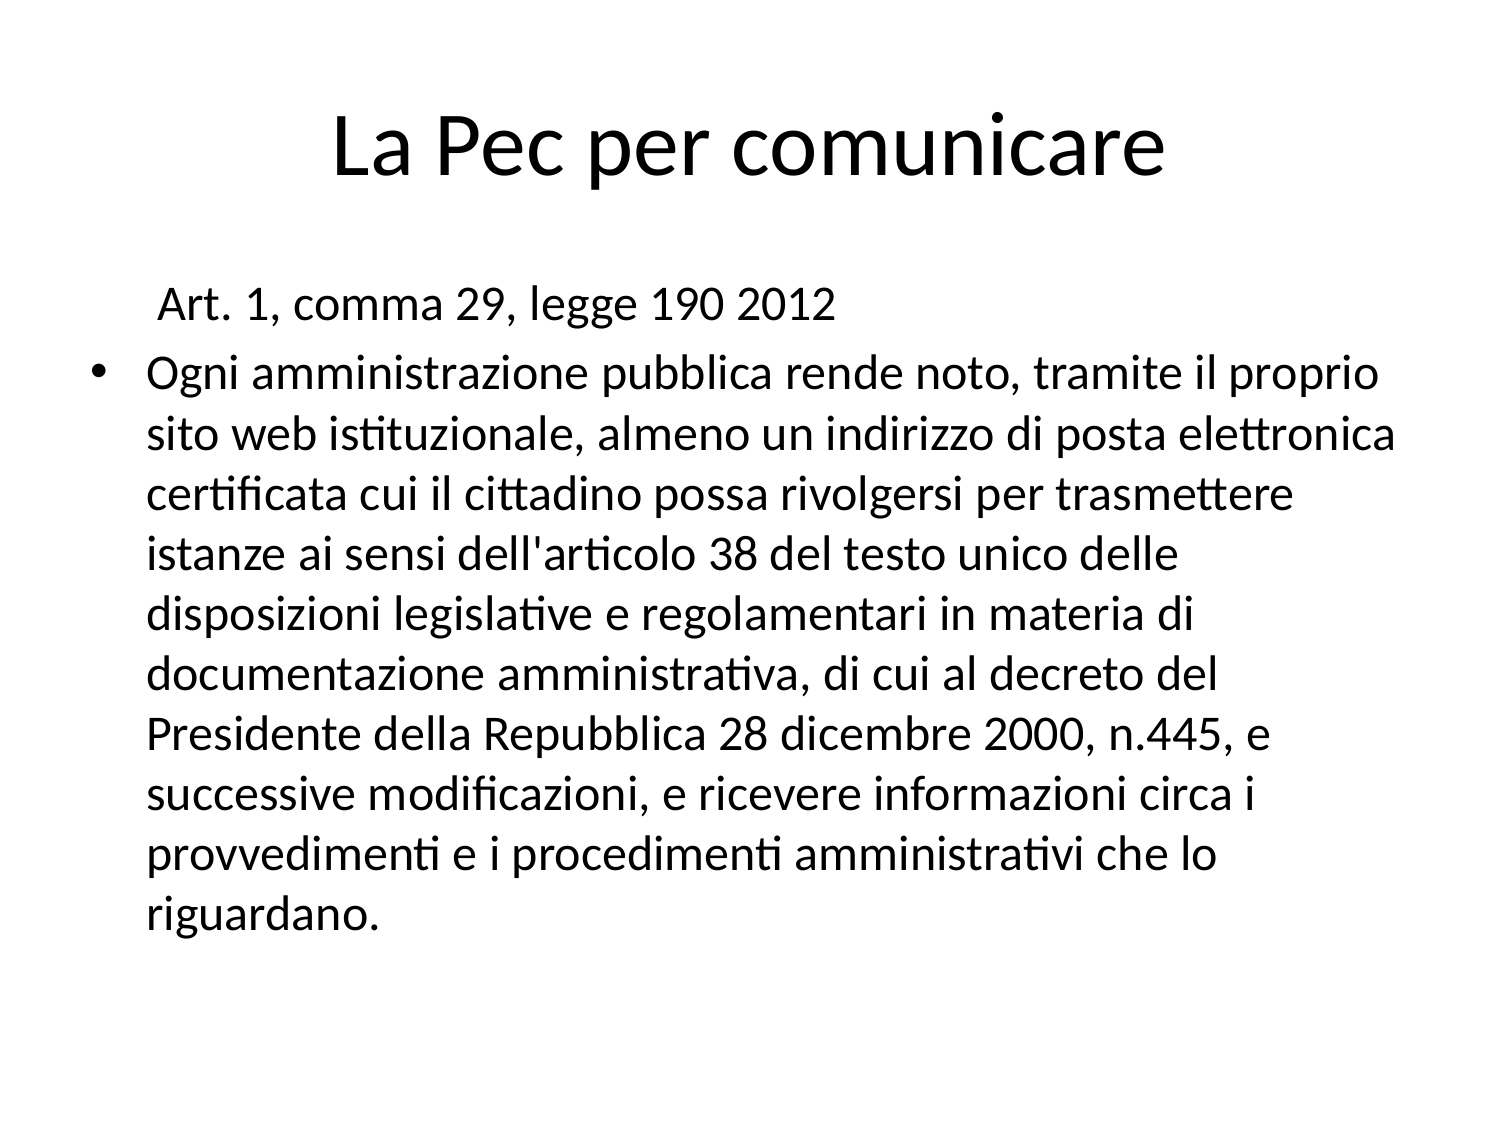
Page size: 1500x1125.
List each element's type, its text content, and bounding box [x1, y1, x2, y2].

title La Pec per comunicare [74, 44, 1426, 233]
list Art. 1, comma 29, legge 190 2012 Ogni amministrazione pubblica rende noto, tramite il proprio sito web istituzionale, almeno un indirizzo di posta elettronica certificata cui il cittadino possa rivolgersi per trasmettere istanze ai sensi dell'articolo 38 del testo unico delle disposizioni legislative e regolamentari in materia di documentazione amministrativa, di cui al decreto del Presidente della Repubblica 28 dicembre 2000, n.445, e successive modificazioni, e ricevere informazioni circa i provvedimenti e i procedimenti amministrativi che lo riguardano. [74, 262, 1426, 1006]
